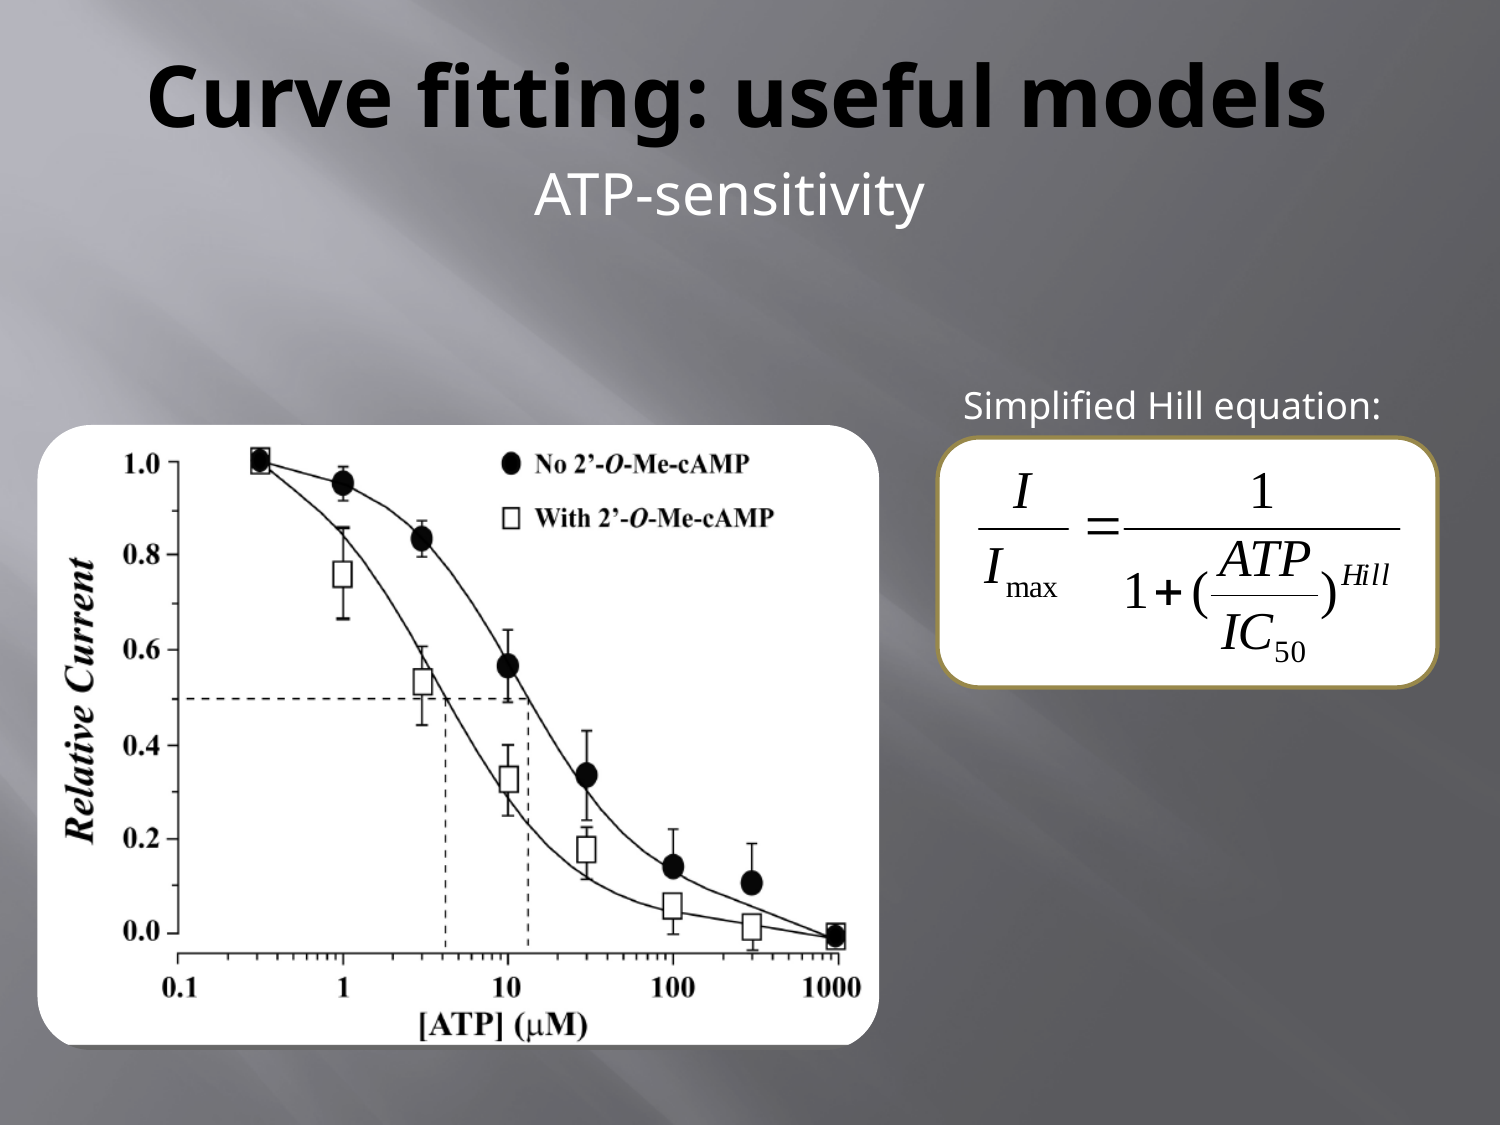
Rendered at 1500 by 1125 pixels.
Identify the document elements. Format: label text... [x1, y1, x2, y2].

picture [37, 424, 880, 1051]
text_box [935, 435, 1440, 690]
text_box Simplified Hill equation: [948, 374, 1397, 435]
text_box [969, 457, 1410, 676]
title Curve fitting: useful models [62, 0, 1413, 188]
text_box ATP-sensitivity [519, 149, 941, 235]
